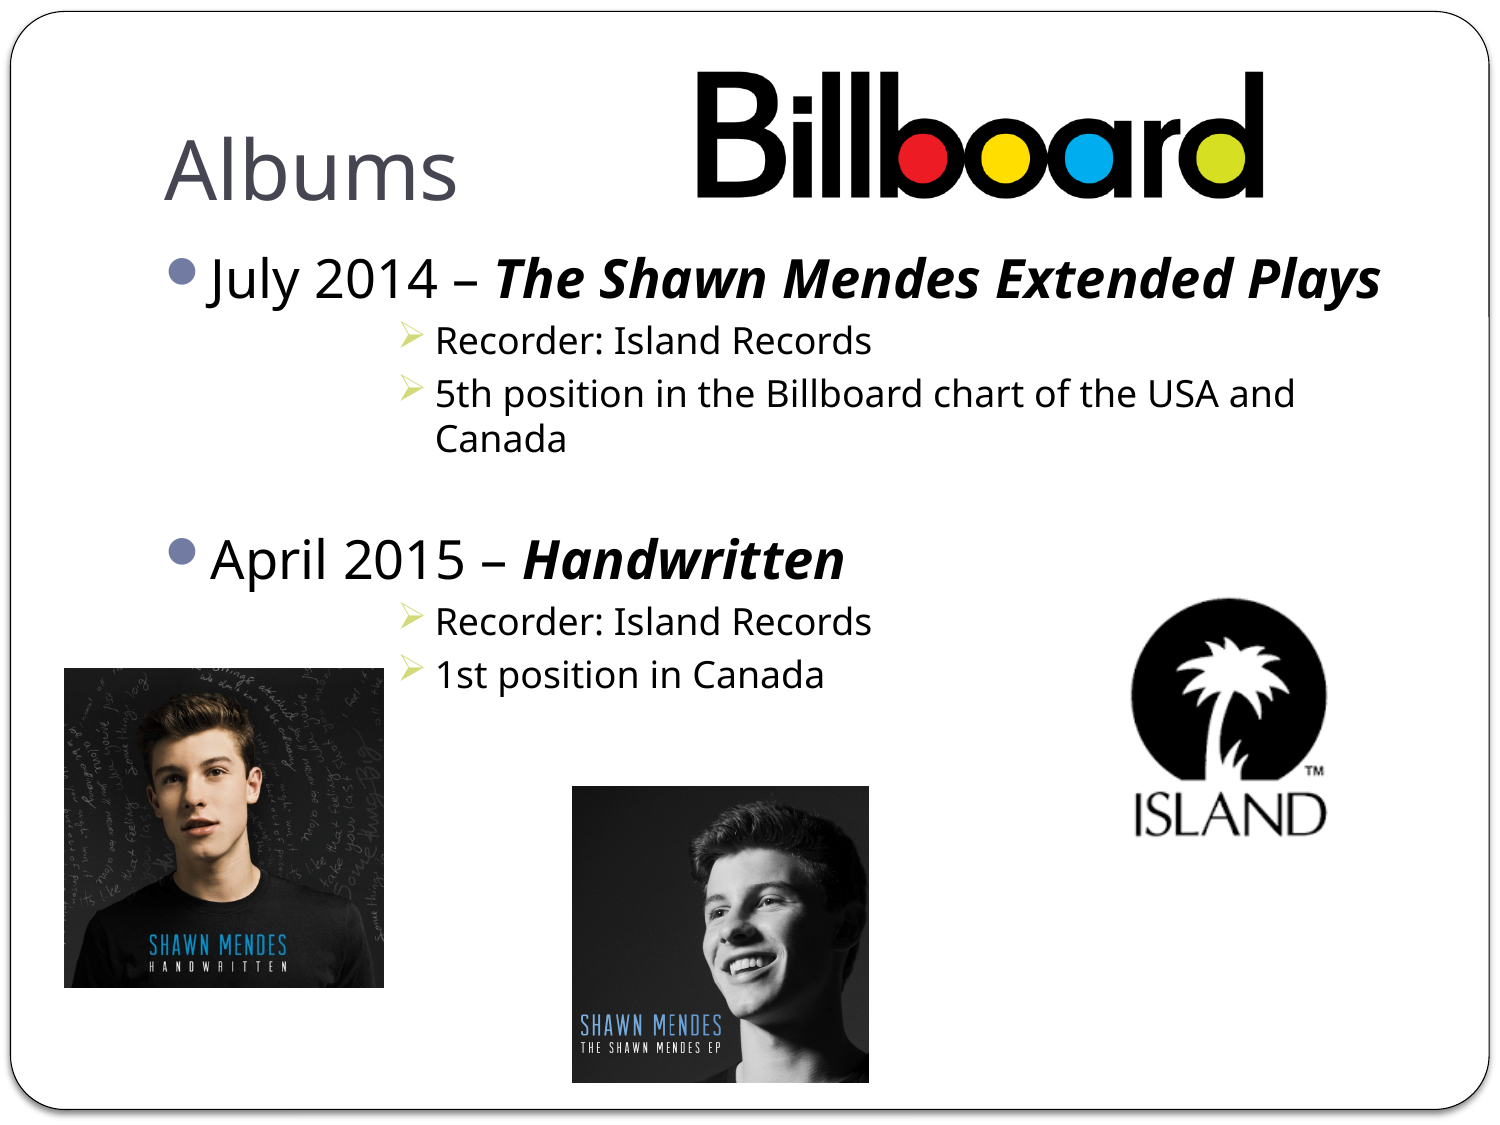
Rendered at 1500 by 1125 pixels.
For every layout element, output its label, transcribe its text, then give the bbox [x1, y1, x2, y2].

picture [572, 786, 869, 1083]
title Albums [150, 45, 1425, 233]
picture [678, 54, 1283, 216]
picture [64, 668, 385, 988]
list July 2014 – The Shawn Mendes Extended Plays Recorder: Island Records 5th position in the Billboard chart of the USA and Canada April 2015 – Handwritten Recorder: Island Records 1st position in Canada [150, 237, 1425, 988]
picture [1056, 550, 1404, 890]
